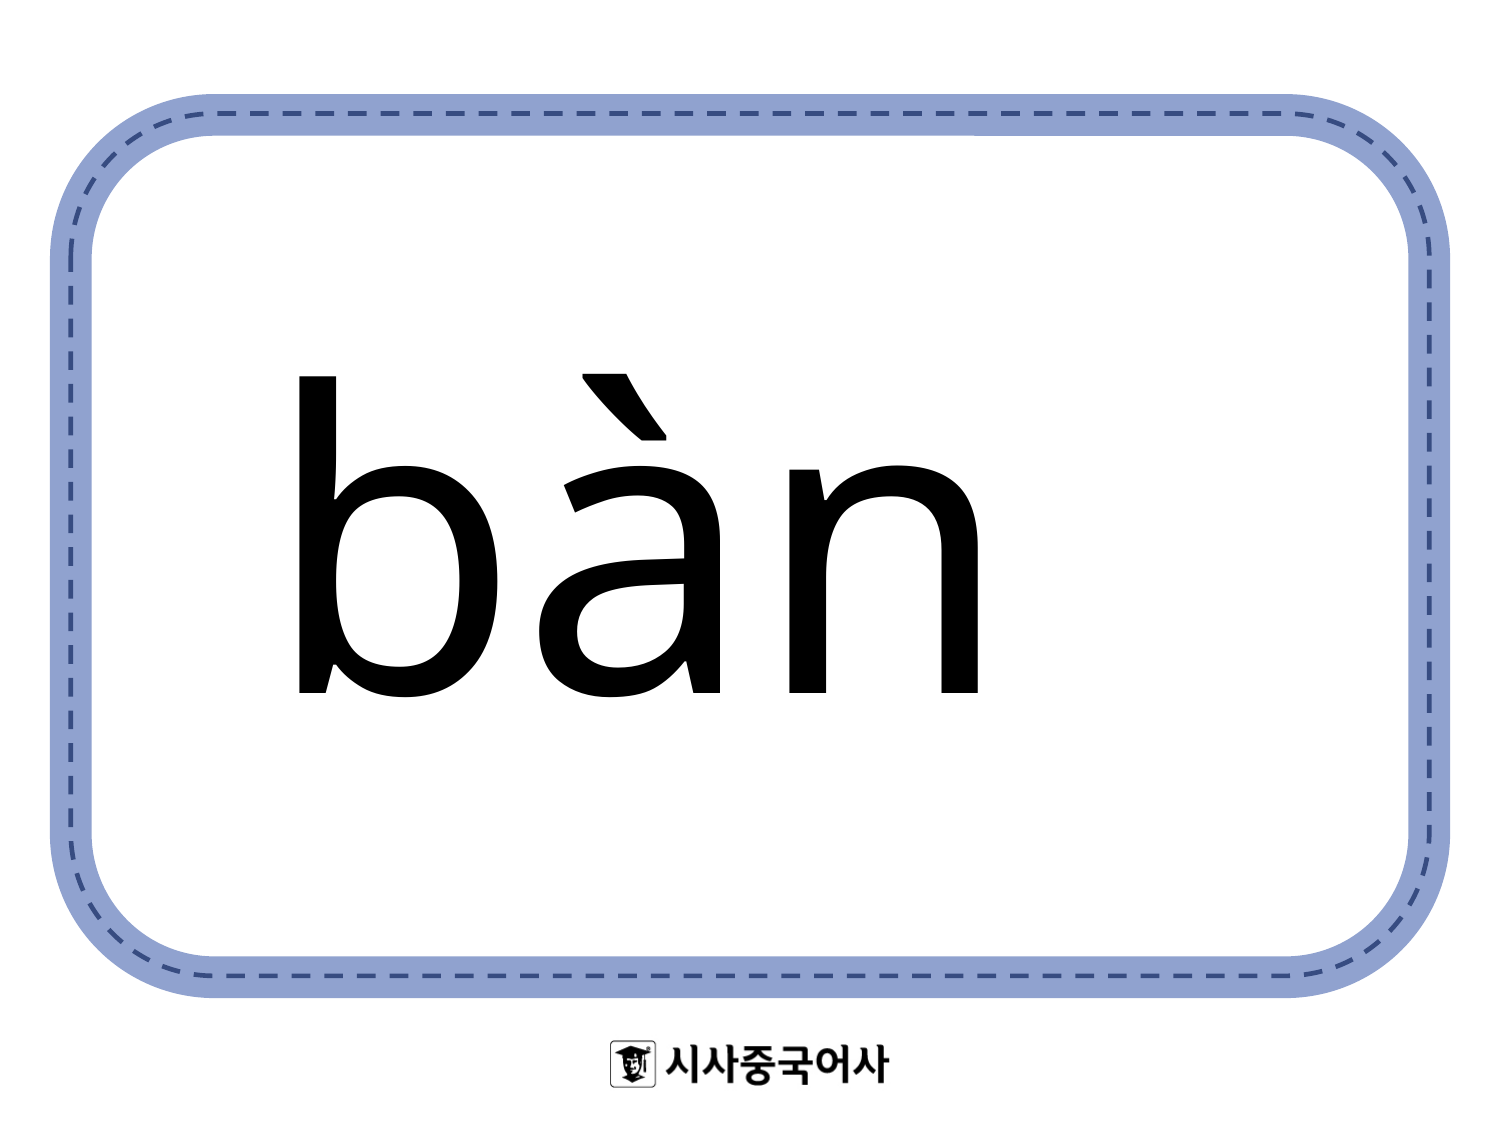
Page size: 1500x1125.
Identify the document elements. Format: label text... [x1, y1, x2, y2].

picture [602, 1034, 898, 1094]
text_box bàn [145, 183, 1354, 846]
